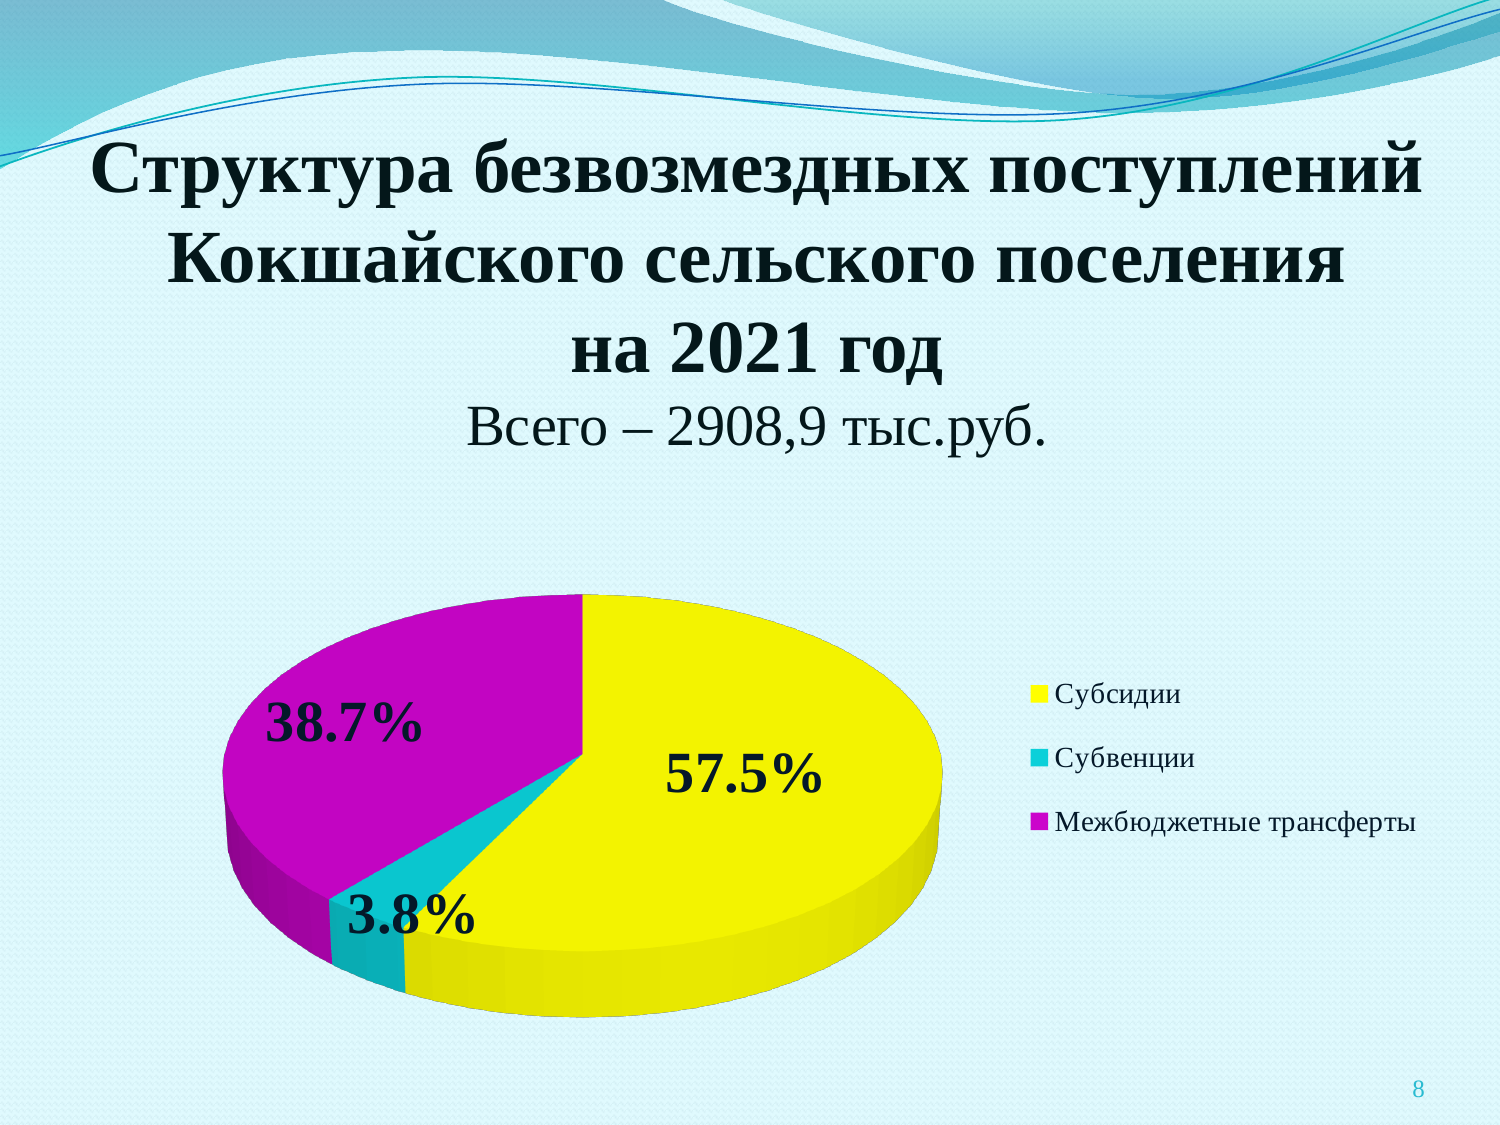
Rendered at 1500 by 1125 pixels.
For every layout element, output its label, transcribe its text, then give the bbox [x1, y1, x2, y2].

chart [81, 491, 1433, 1097]
title Структура безвозмездных поступлений Кокшайского сельского поселения на 2021 год Всего – 2908,9 тыс.руб. [82, 70, 1432, 457]
